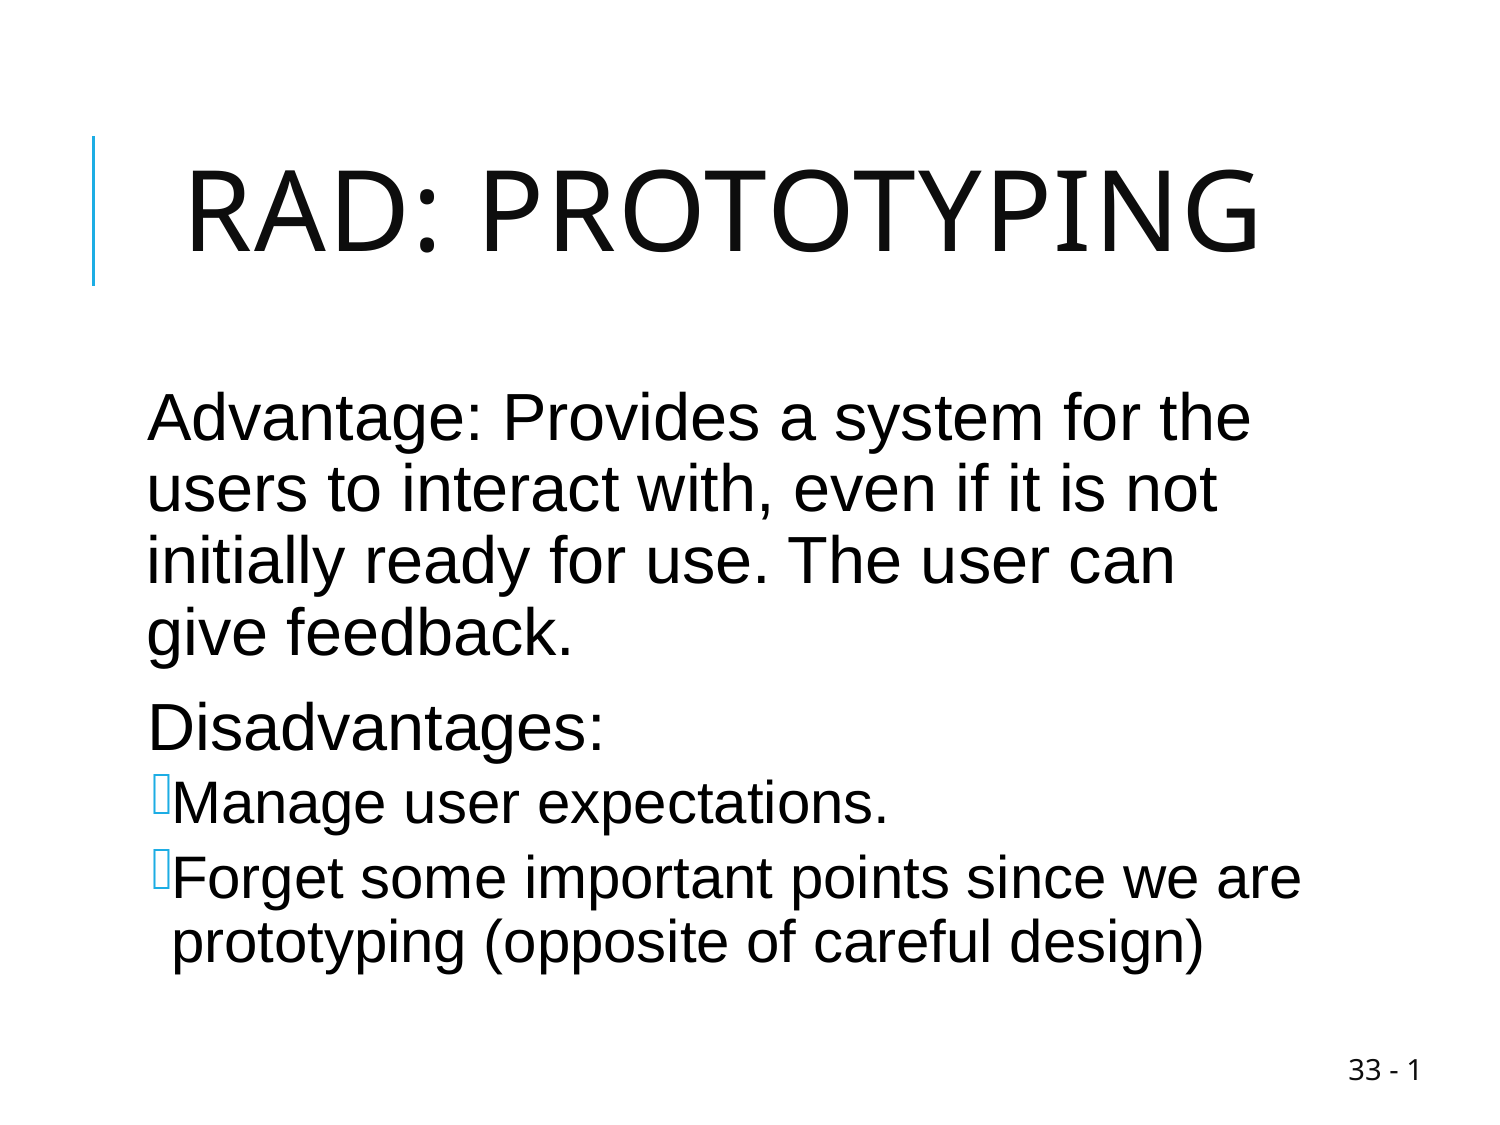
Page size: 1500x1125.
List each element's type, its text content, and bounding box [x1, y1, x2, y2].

list Advantage: Provides a system for the users to interact with, even if it is not initially ready for use. The user can give feedback. Disadvantages: Manage user expectations. Forget some important points since we are prototyping (opposite of careful design) [126, 375, 1322, 1035]
title RAD: Prototyping [126, 96, 1322, 342]
slide_number 1 - 33 [1333, 1061, 1454, 1107]
